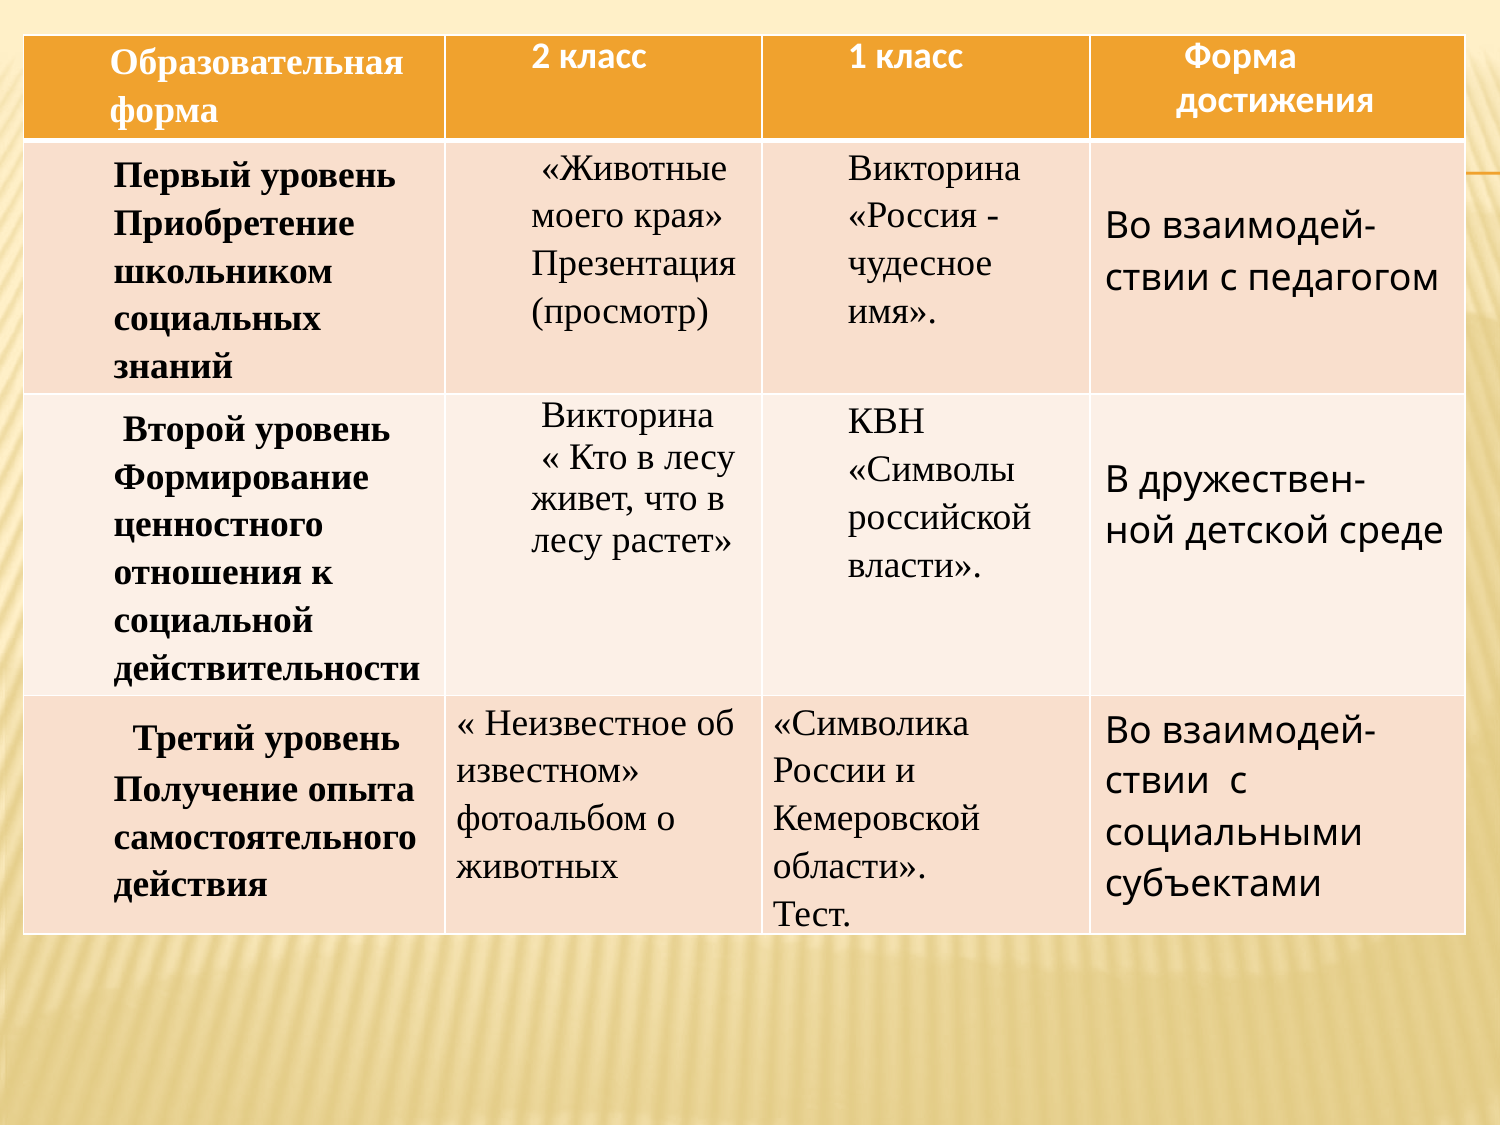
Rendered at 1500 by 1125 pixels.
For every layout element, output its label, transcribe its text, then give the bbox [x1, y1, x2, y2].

table_cell КВН «Символы российской власти». [763, 395, 1089, 695]
table_cell Викторина « Кто в лесу живет, что в лесу растет» [446, 395, 761, 695]
table_cell «Животные моего края» Презентация (просмотр) [446, 143, 761, 393]
table_cell « Неизвестное об известном» фотоальбом о животных [446, 696, 761, 933]
table_header 1 класс [763, 36, 1089, 138]
table_cell Во взаимодей- ствии с социальными субъектами [1091, 696, 1464, 933]
table_cell Во взаимодей- ствии с педагогом [1091, 143, 1464, 393]
table_cell Третий уровень Получение опыта самостоятельного действия [24, 696, 444, 933]
table_cell Первый уровень Приобретение школьником социальных знаний [24, 143, 444, 393]
table_cell Второй уровень Формирование ценностного отношения к социальной действительности [24, 395, 444, 695]
table_header Форма достижения [1091, 36, 1464, 138]
table_cell «Символика России и Кемеровской области». Тест. [763, 696, 1089, 933]
table_header Образовательная форма [24, 36, 444, 138]
table_cell Викторина «Россия - чудесное имя». [763, 143, 1089, 393]
table_header 2 класс [446, 36, 761, 138]
table_cell В дружествен- ной детской среде [1091, 395, 1464, 695]
